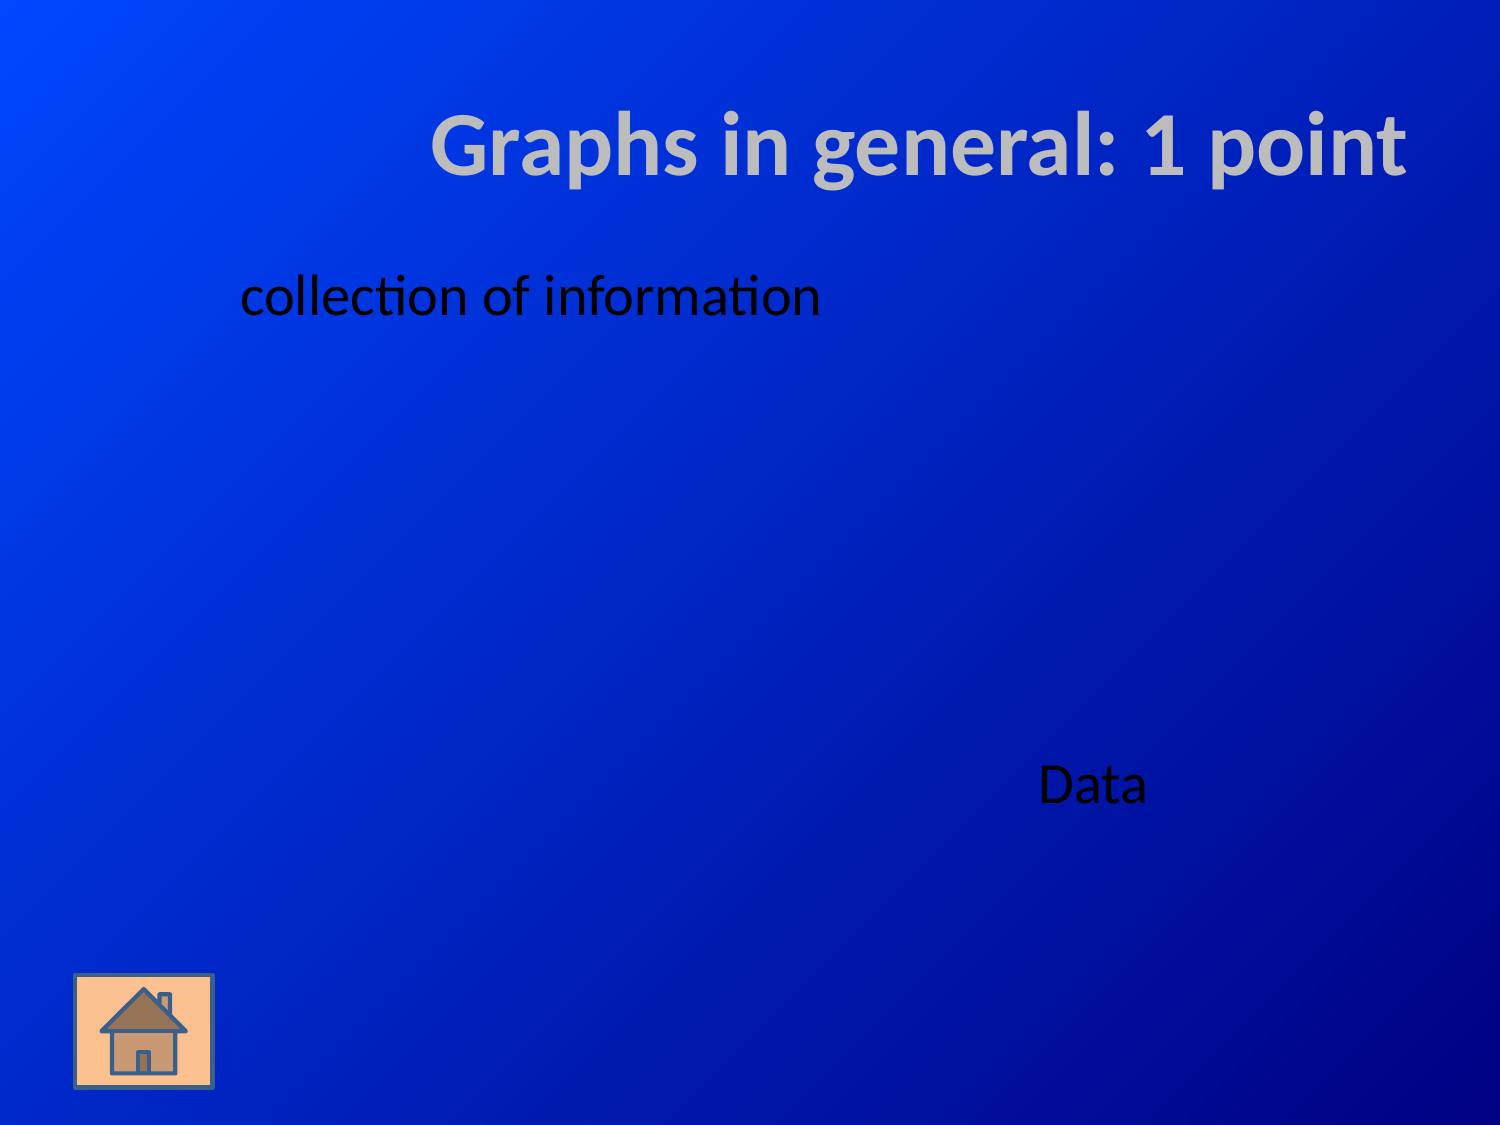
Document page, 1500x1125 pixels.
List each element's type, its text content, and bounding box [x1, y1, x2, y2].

text_box [73, 973, 215, 1090]
title Graphs in general: 1 point [75, 45, 1425, 233]
list Data [762, 737, 1425, 1005]
list collection of information [225, 249, 888, 993]
